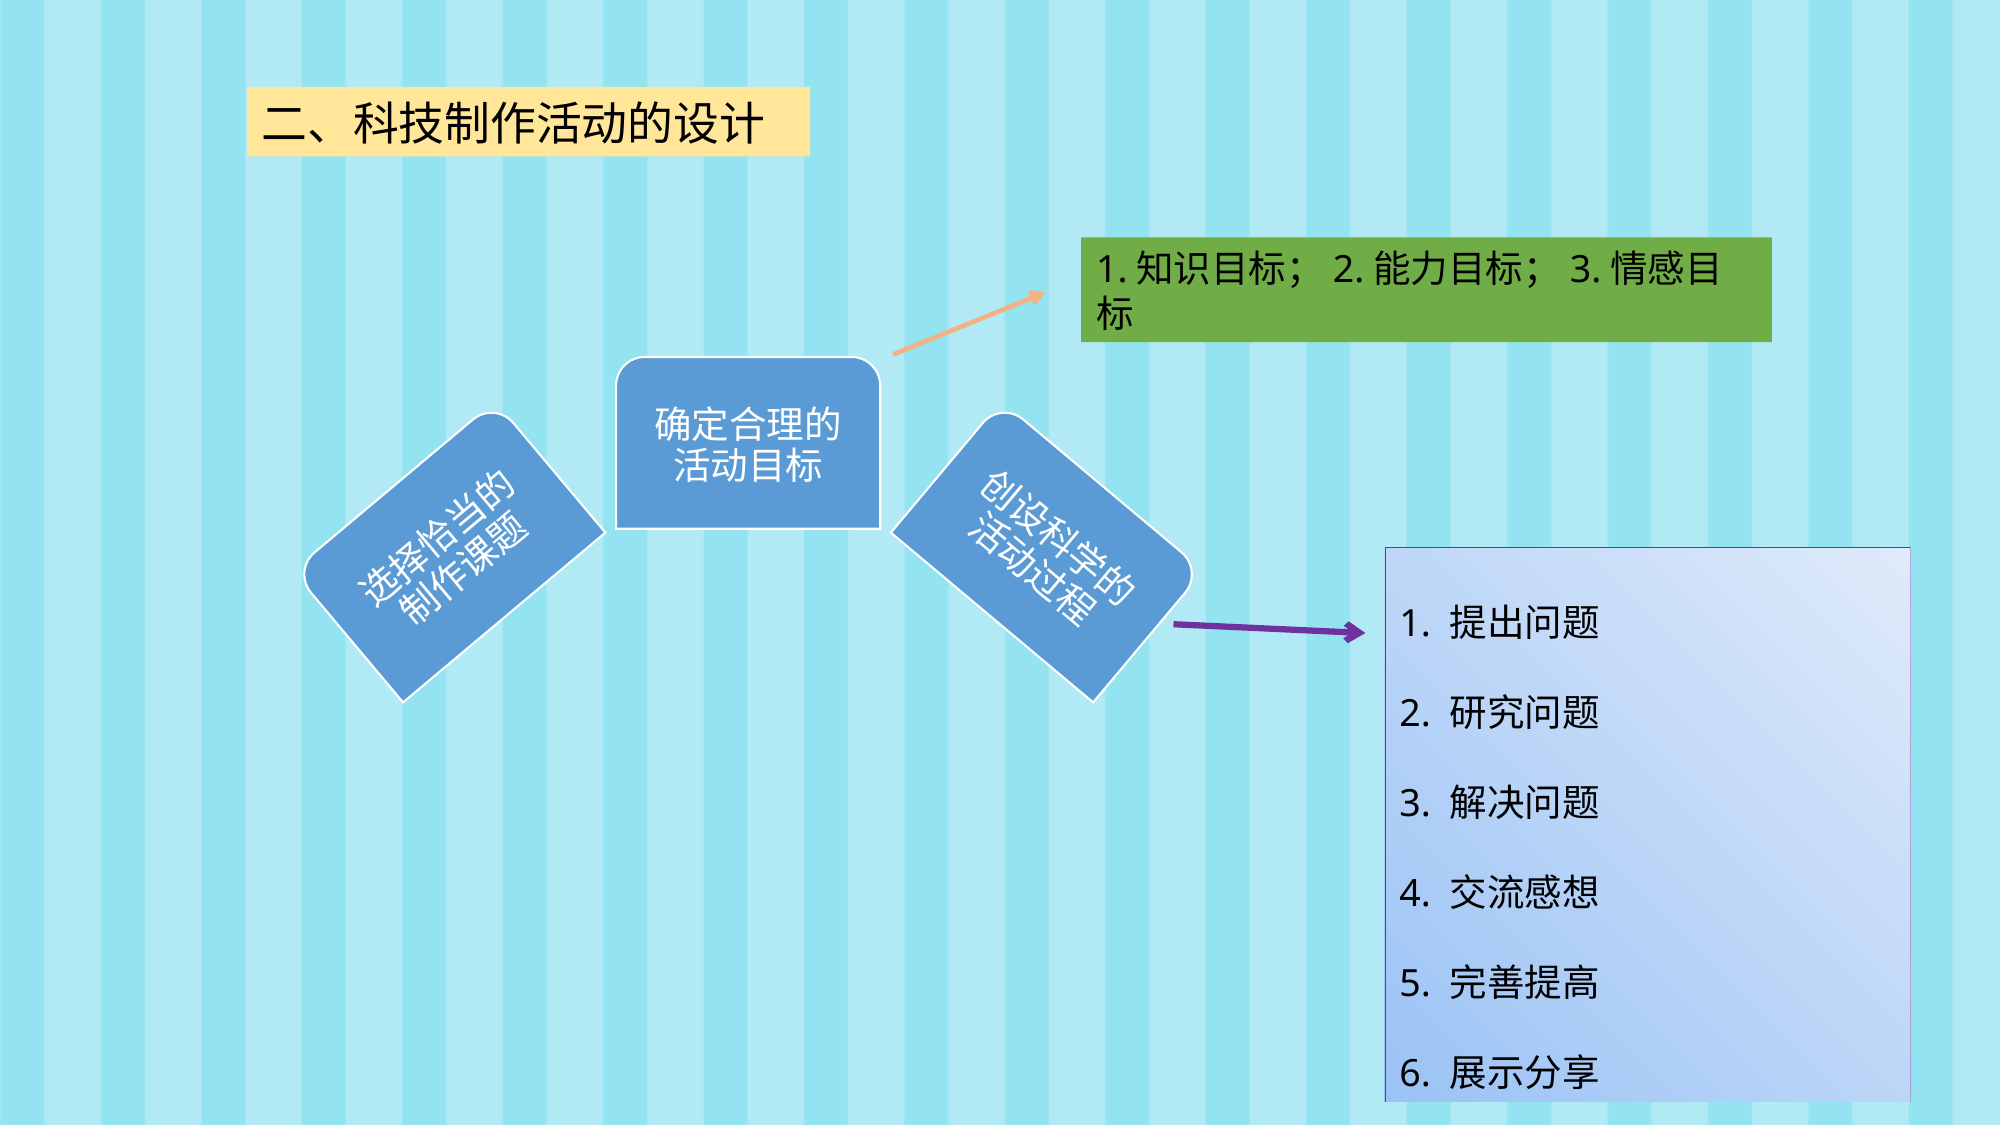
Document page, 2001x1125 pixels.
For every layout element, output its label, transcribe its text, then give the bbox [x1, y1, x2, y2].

picture [0, 0, 2000, 1125]
text_box 1.知识目标；2.能力目标；3.情感目标 [1180, 237, 1772, 343]
text_box 二、科技制作活动的设计 [247, 86, 811, 157]
text_box 1. 提出问题 2. 研究问题 3. 解决问题 4. 交流感想 5. 完善提高 6. 展示分享 [1384, 547, 1911, 1102]
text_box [893, 292, 1045, 355]
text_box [1173, 624, 1366, 634]
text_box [316, 209, 1180, 785]
